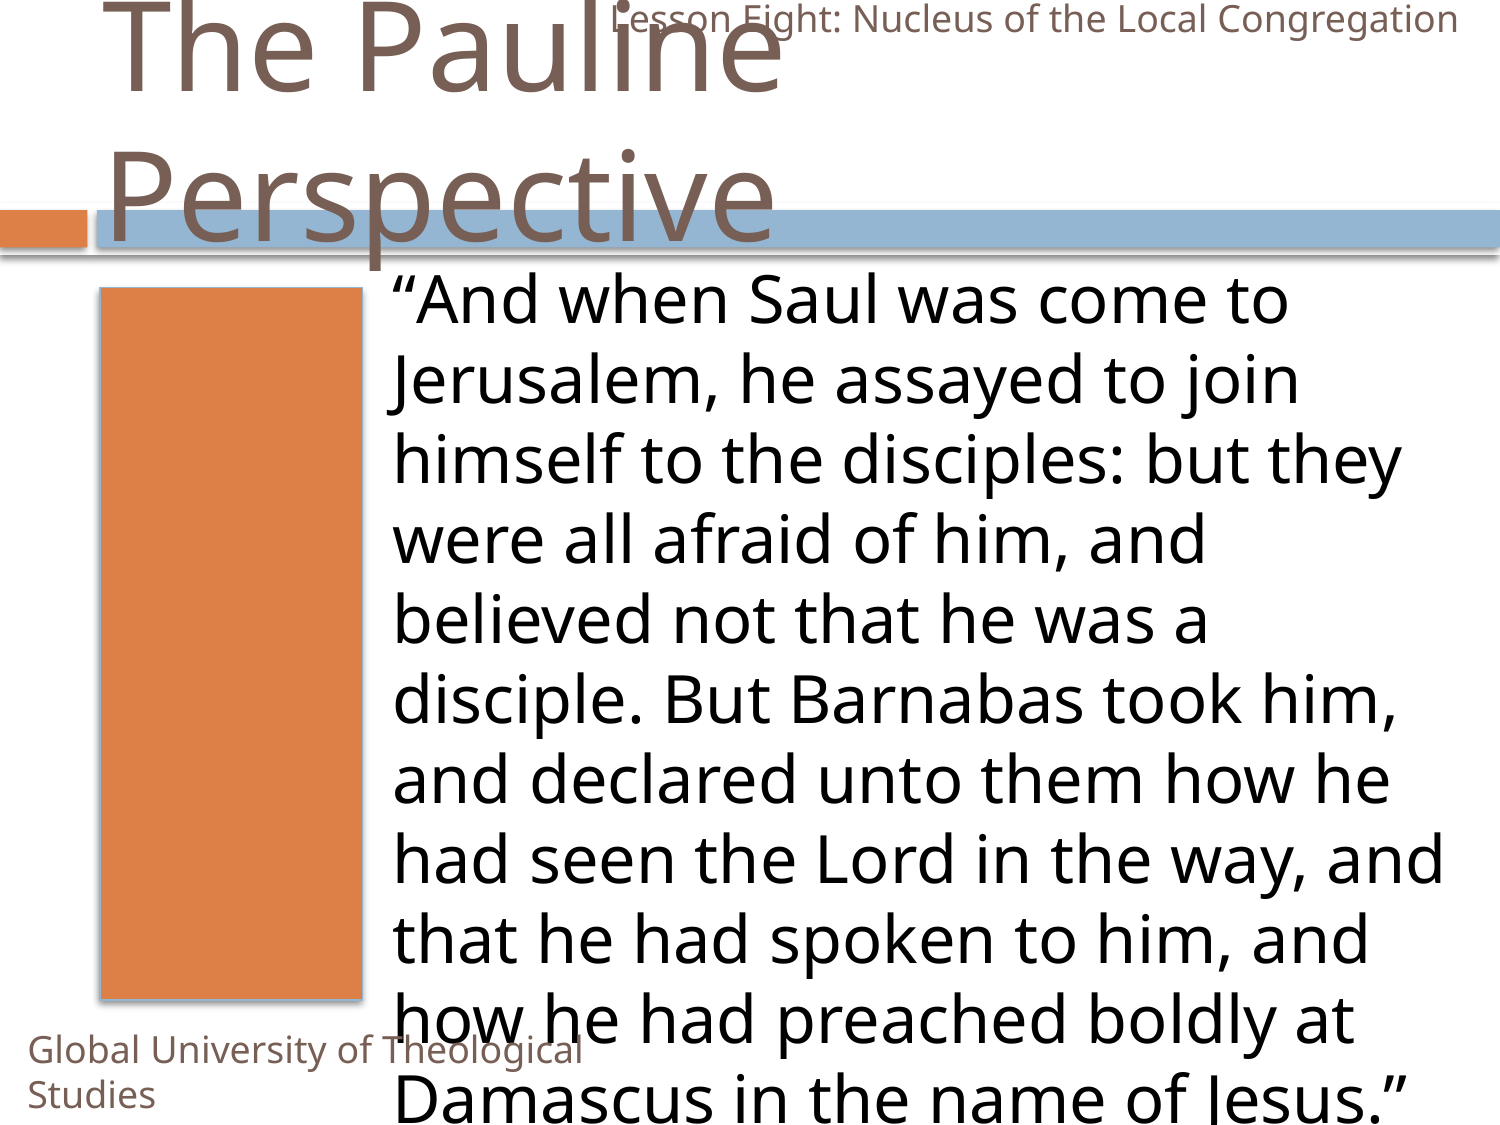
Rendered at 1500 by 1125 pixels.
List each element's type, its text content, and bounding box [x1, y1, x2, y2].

list “And when Saul was come to Jerusalem, he assayed to join himself to the disciples: but they were all afraid of him, and believed not that he was a disciple. But Barnabas took him, and declared unto them how he had seen the Lord in the way, and that he had spoken to him, and how he had preached boldly at Damascus in the name of Jesus.” (Acts 9:26-27) [324, 249, 1475, 450]
text_box Lesson Eight: Nucleus of the Local Congregation [512, 0, 1475, 48]
title The Pauline Perspective [87, 44, 1425, 188]
text_box [99, 287, 363, 1001]
text_box Global University of Theological Studies [12, 1018, 713, 1123]
